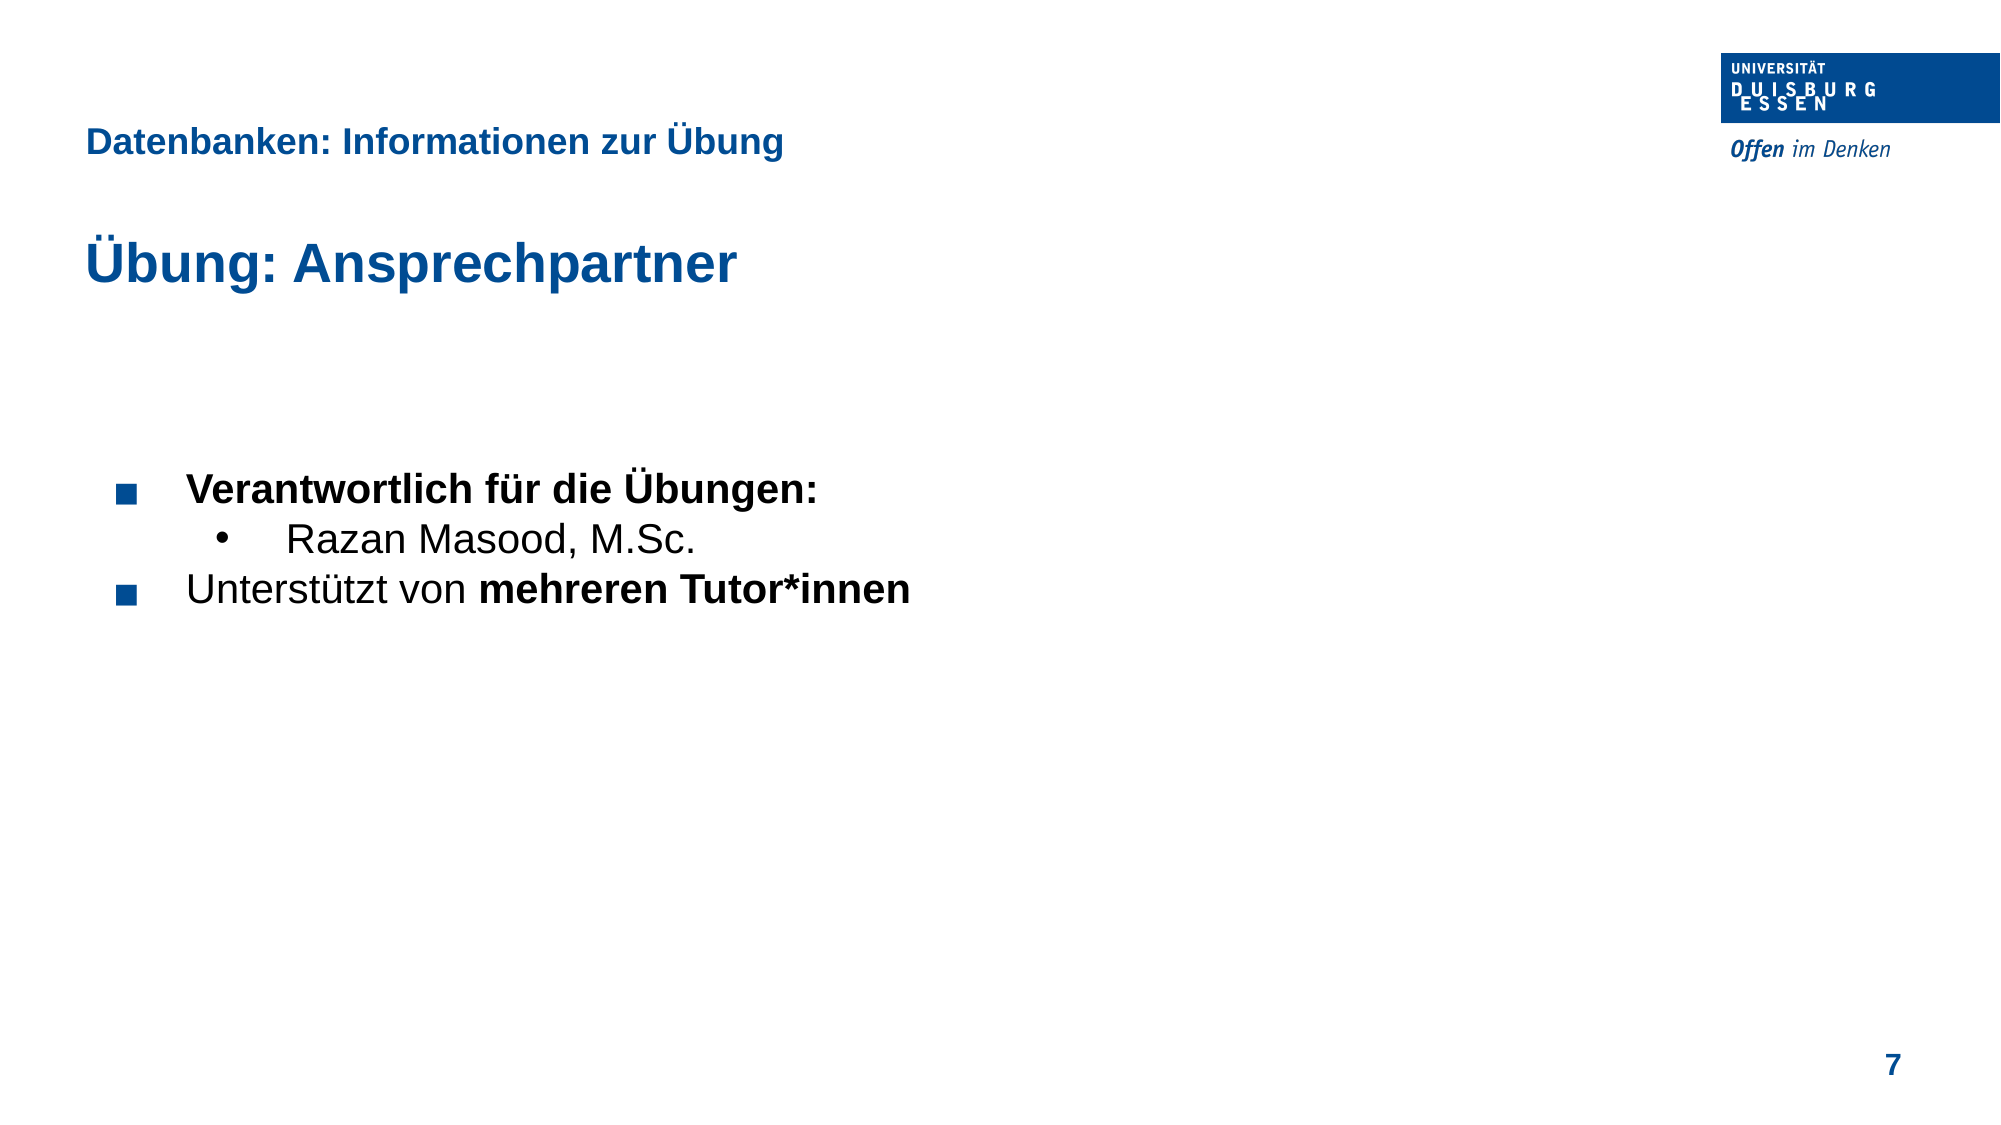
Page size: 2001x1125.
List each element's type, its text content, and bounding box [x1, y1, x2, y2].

slide_number 7 [1677, 1039, 1914, 1081]
picture [1721, 53, 2000, 162]
list Datenbanken: Informationen zur Übung [85, 122, 1694, 163]
list Verantwortlich für die Übungen: Razan Masood, M.Sc. Unterstützt von mehreren Tutor*innen [85, 454, 938, 981]
list Übung: Ansprechpartner [85, 227, 1694, 303]
